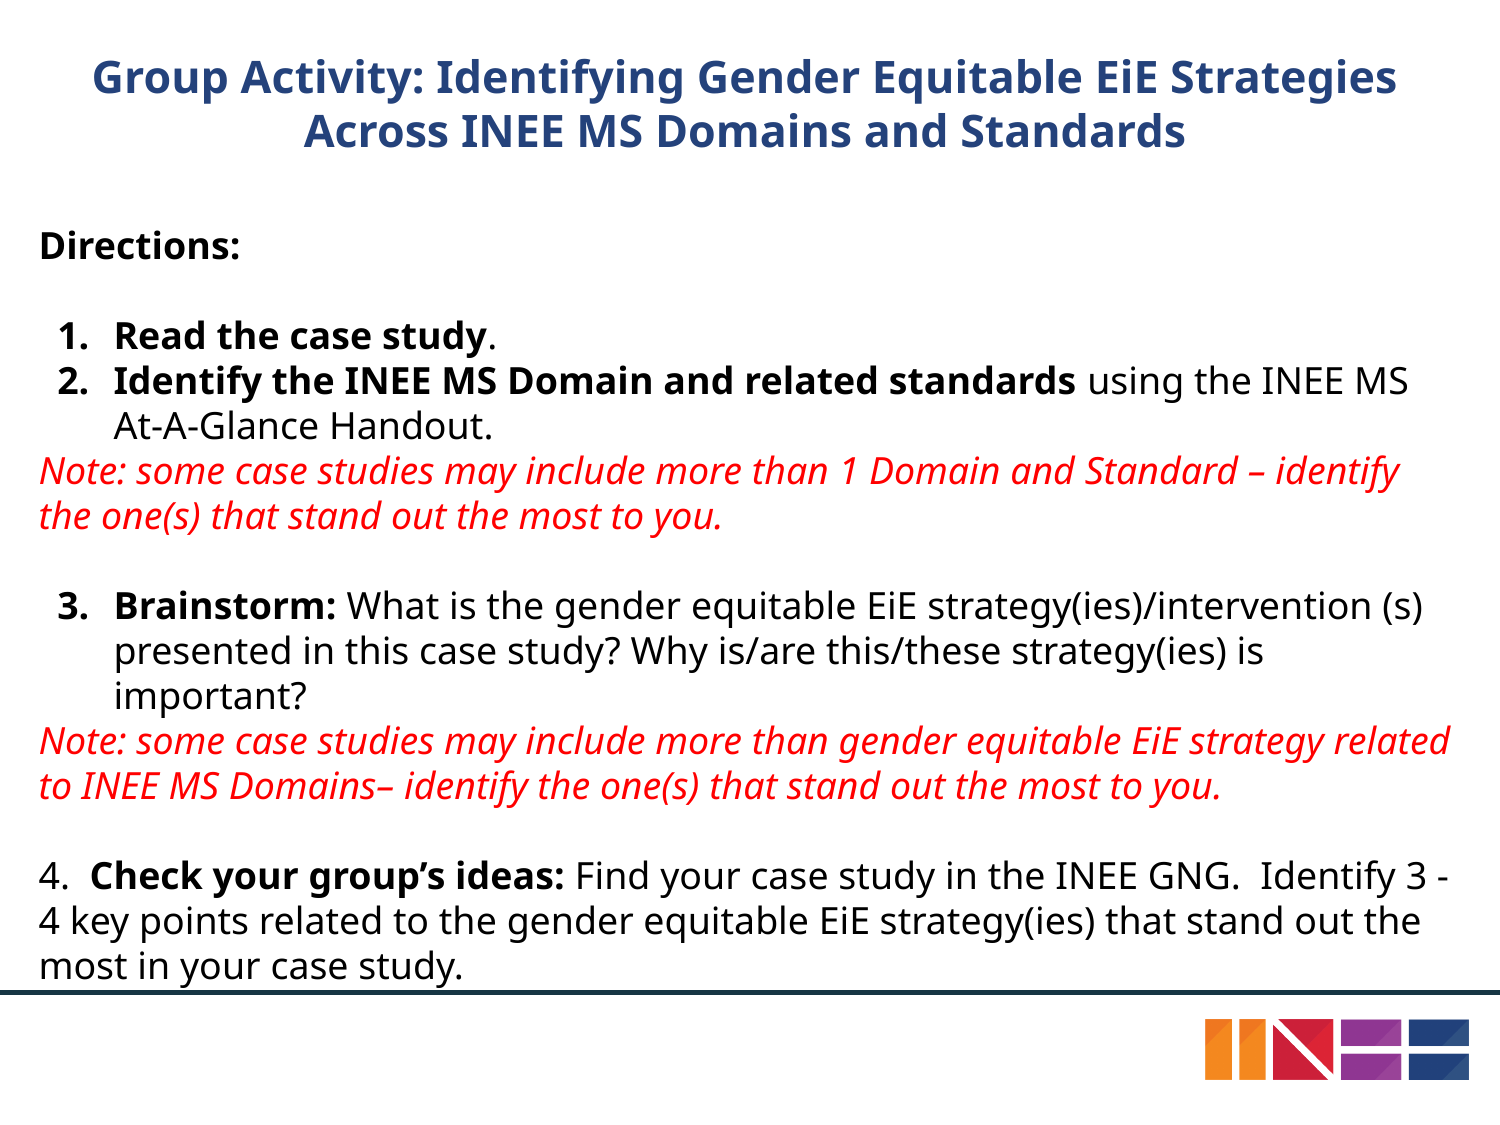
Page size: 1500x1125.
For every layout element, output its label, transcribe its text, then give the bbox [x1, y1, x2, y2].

title Group Activity: Identifying Gender Equitable EiE Strategies Across INEE MS Domains and Standards [23, 33, 1468, 173]
list Directions: Read the case study. Identify the INEE MS Domain and related standards using the INEE MS At-A-Glance Handout. Note: some case studies may include more than 1 Domain and Standard – identify the one(s) that stand out the most to you. Brainstorm: What is the gender equitable EiE strategy(ies)/intervention (s) presented in this case study? Why is/are this/these strategy(ies) is important? Note: some case studies may include more than gender equitable EiE strategy related to INEE MS Domains– identify the one(s) that stand out the most to you. 4. Check your group’s ideas: Find your case study in the INEE GNG. Identify 3 - 4 key points related to the gender equitable EiE strategy(ies) that stand out the most in your case study. [23, 206, 1479, 1122]
